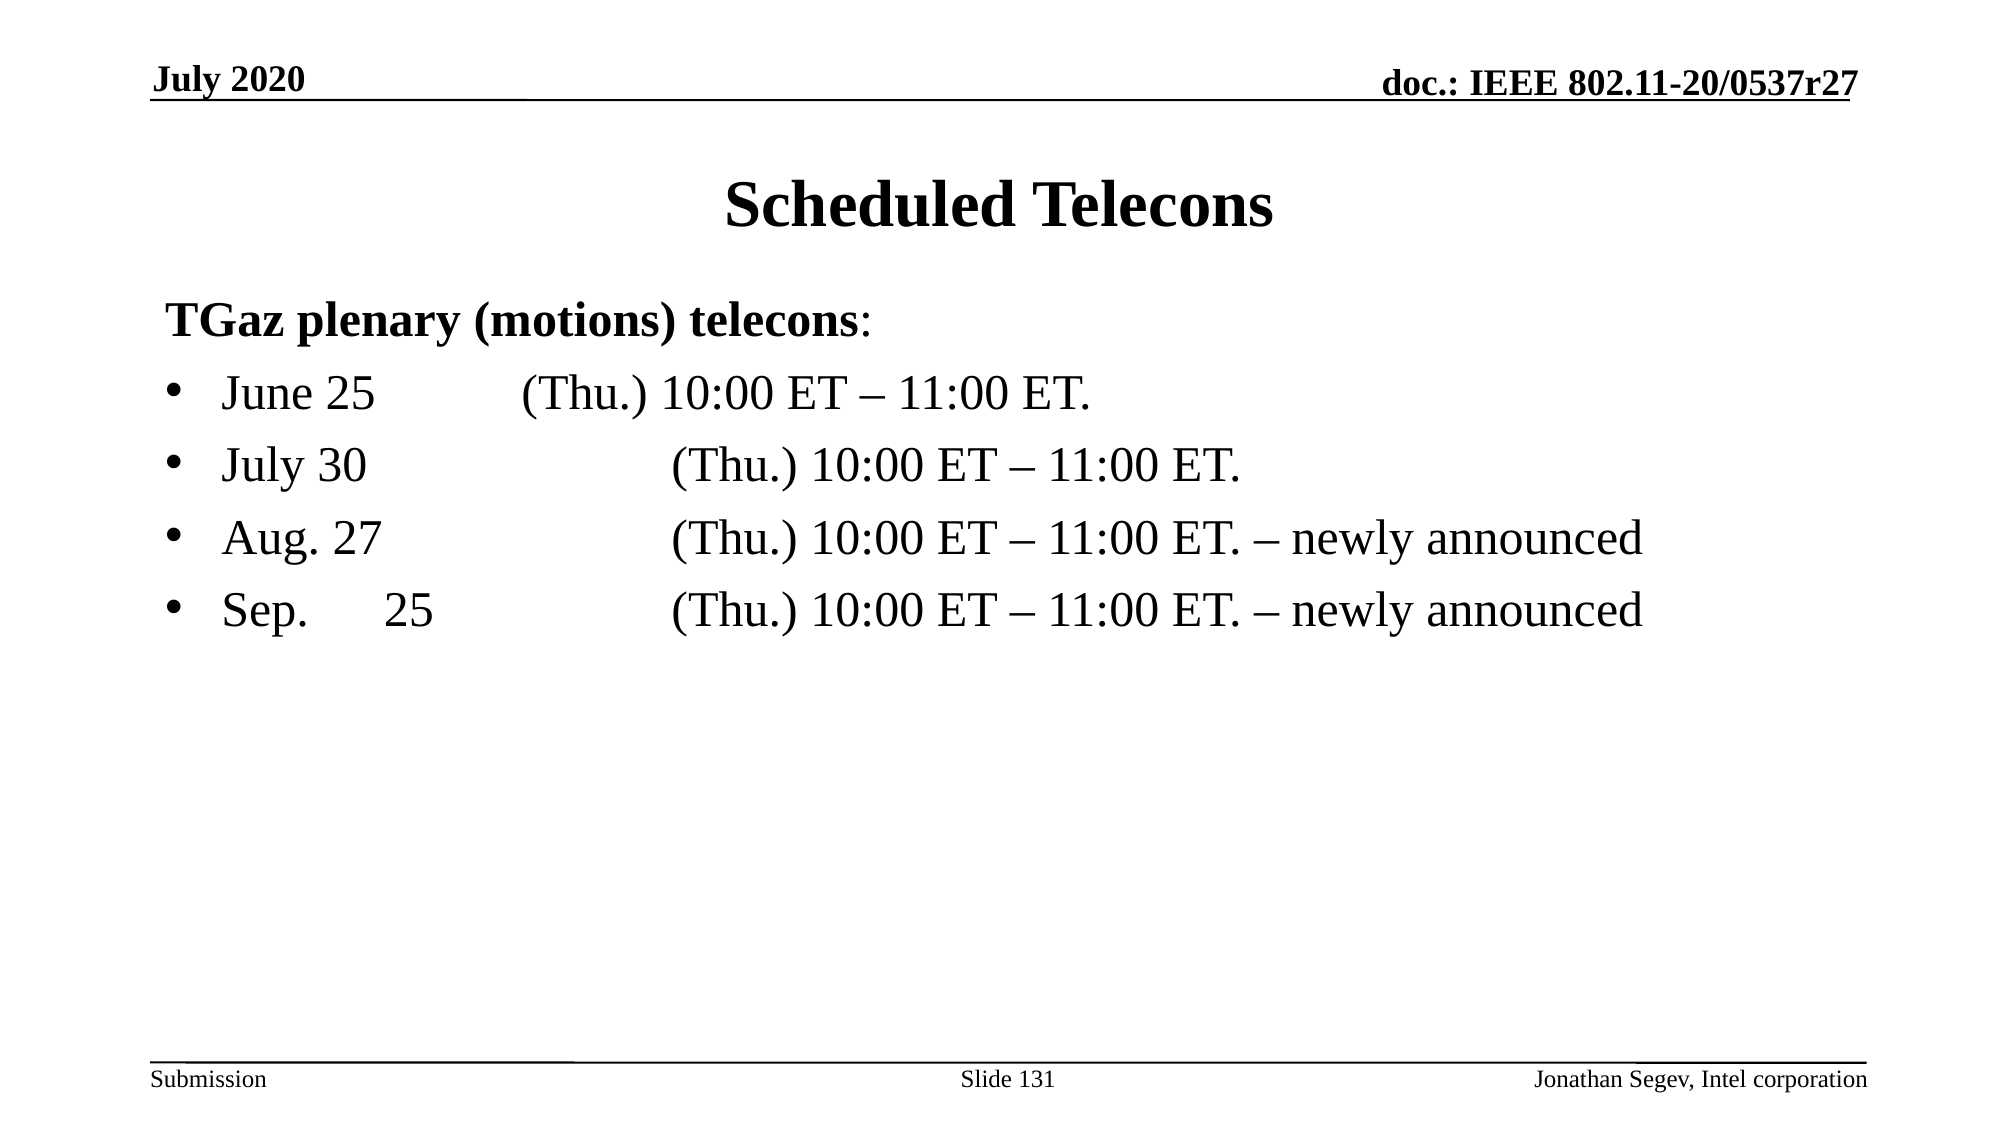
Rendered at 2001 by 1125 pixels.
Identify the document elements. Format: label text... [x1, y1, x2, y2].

title Scheduled Telecons [149, 112, 1850, 278]
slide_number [152, 54, 563, 100]
slide_number Slide 131 [950, 1061, 1067, 1123]
footer Jonathan Segev, Intel corporation [1171, 1061, 1869, 1093]
list TGaz plenary (motions) telecons: June 25 (Thu.) 10:00 ET – 11:00 ET. July 30 (Thu.) 10:00 ET – 11:00 ET. Aug. 27 (Thu.) 10:00 ET – 11:00 ET. – newly announced Sep. 25 (Thu.) 10:00 ET – 11:00 ET. – newly announced [149, 278, 1850, 670]
